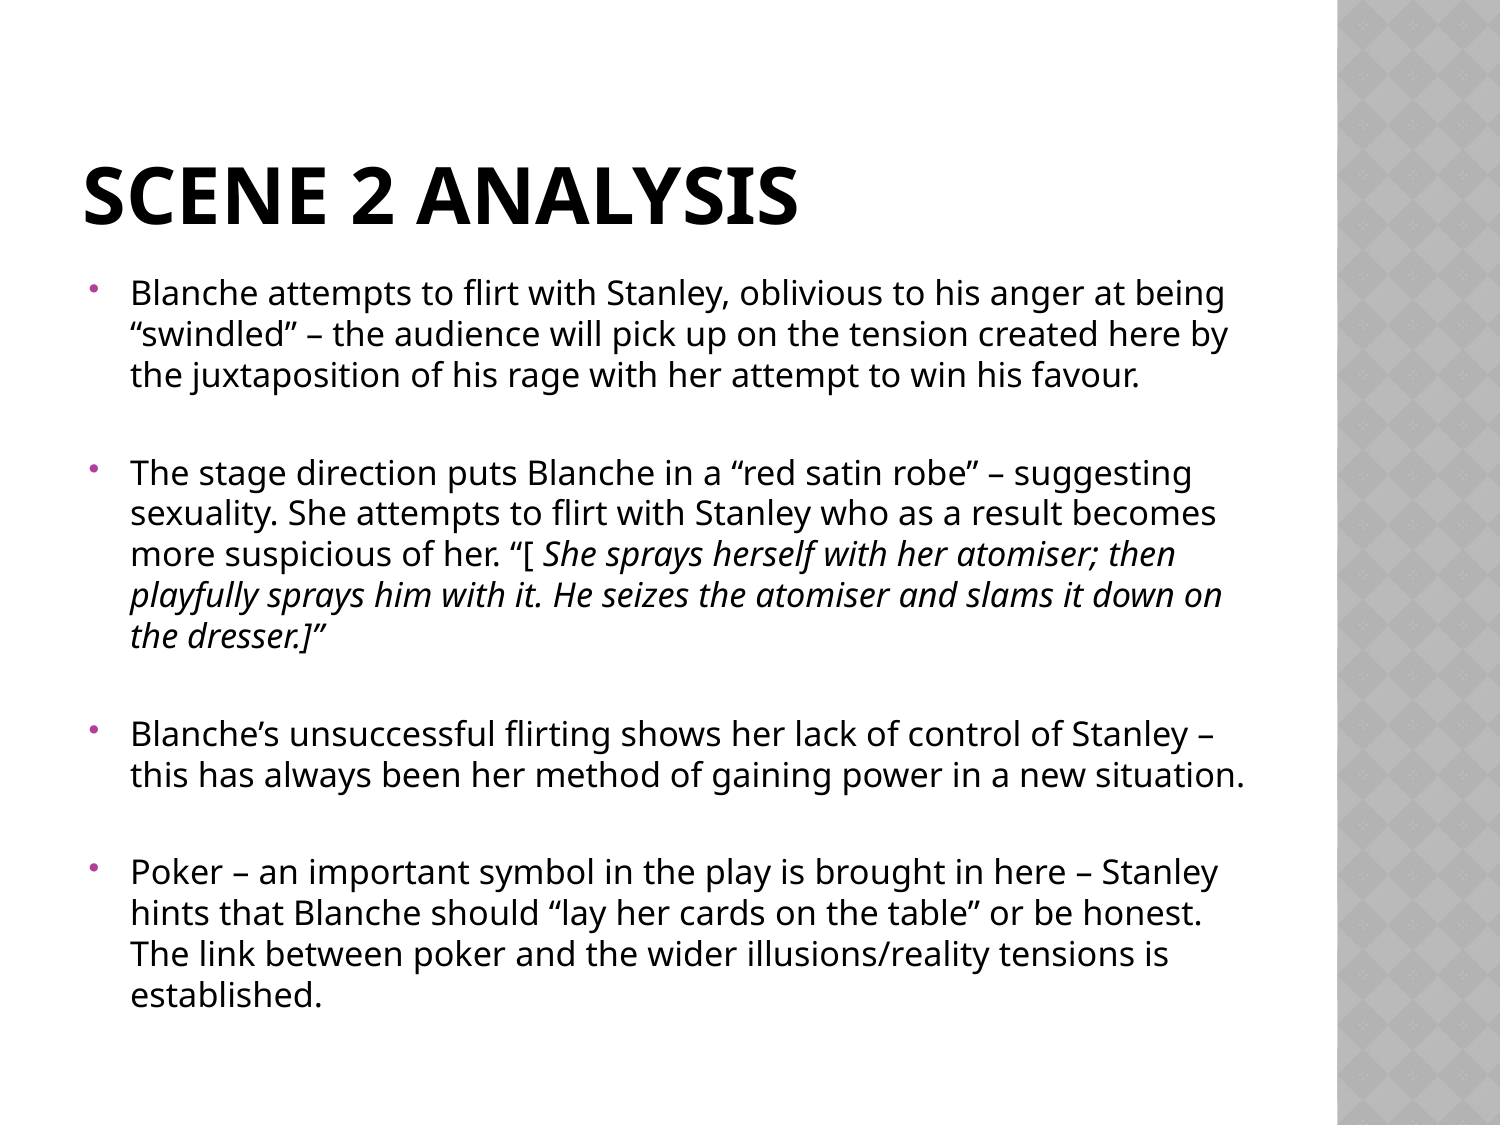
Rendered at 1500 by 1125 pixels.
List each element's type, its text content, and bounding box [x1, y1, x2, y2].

list Blanche attempts to flirt with Stanley, oblivious to his anger at being “swindled” – the audience will pick up on the tension created here by the juxtaposition of his rage with her attempt to win his favour. The stage direction puts Blanche in a “red satin robe” – suggesting sexuality. She attempts to flirt with Stanley who as a result becomes more suspicious of her. “[ She sprays herself with her atomiser; then playfully sprays him with it. He seizes the atomiser and slams it down on the dresser.]” Blanche’s unsuccessful flirting shows her lack of control of Stanley – this has always been her method of gaining power in a new situation. Poker – an important symbol in the play is brought in here – Stanley hints that Blanche should “lay her cards on the table” or be honest. The link between poker and the wider illusions/reality tensions is established. [75, 264, 1263, 1059]
title Scene 2 analysis [75, 52, 1263, 240]
